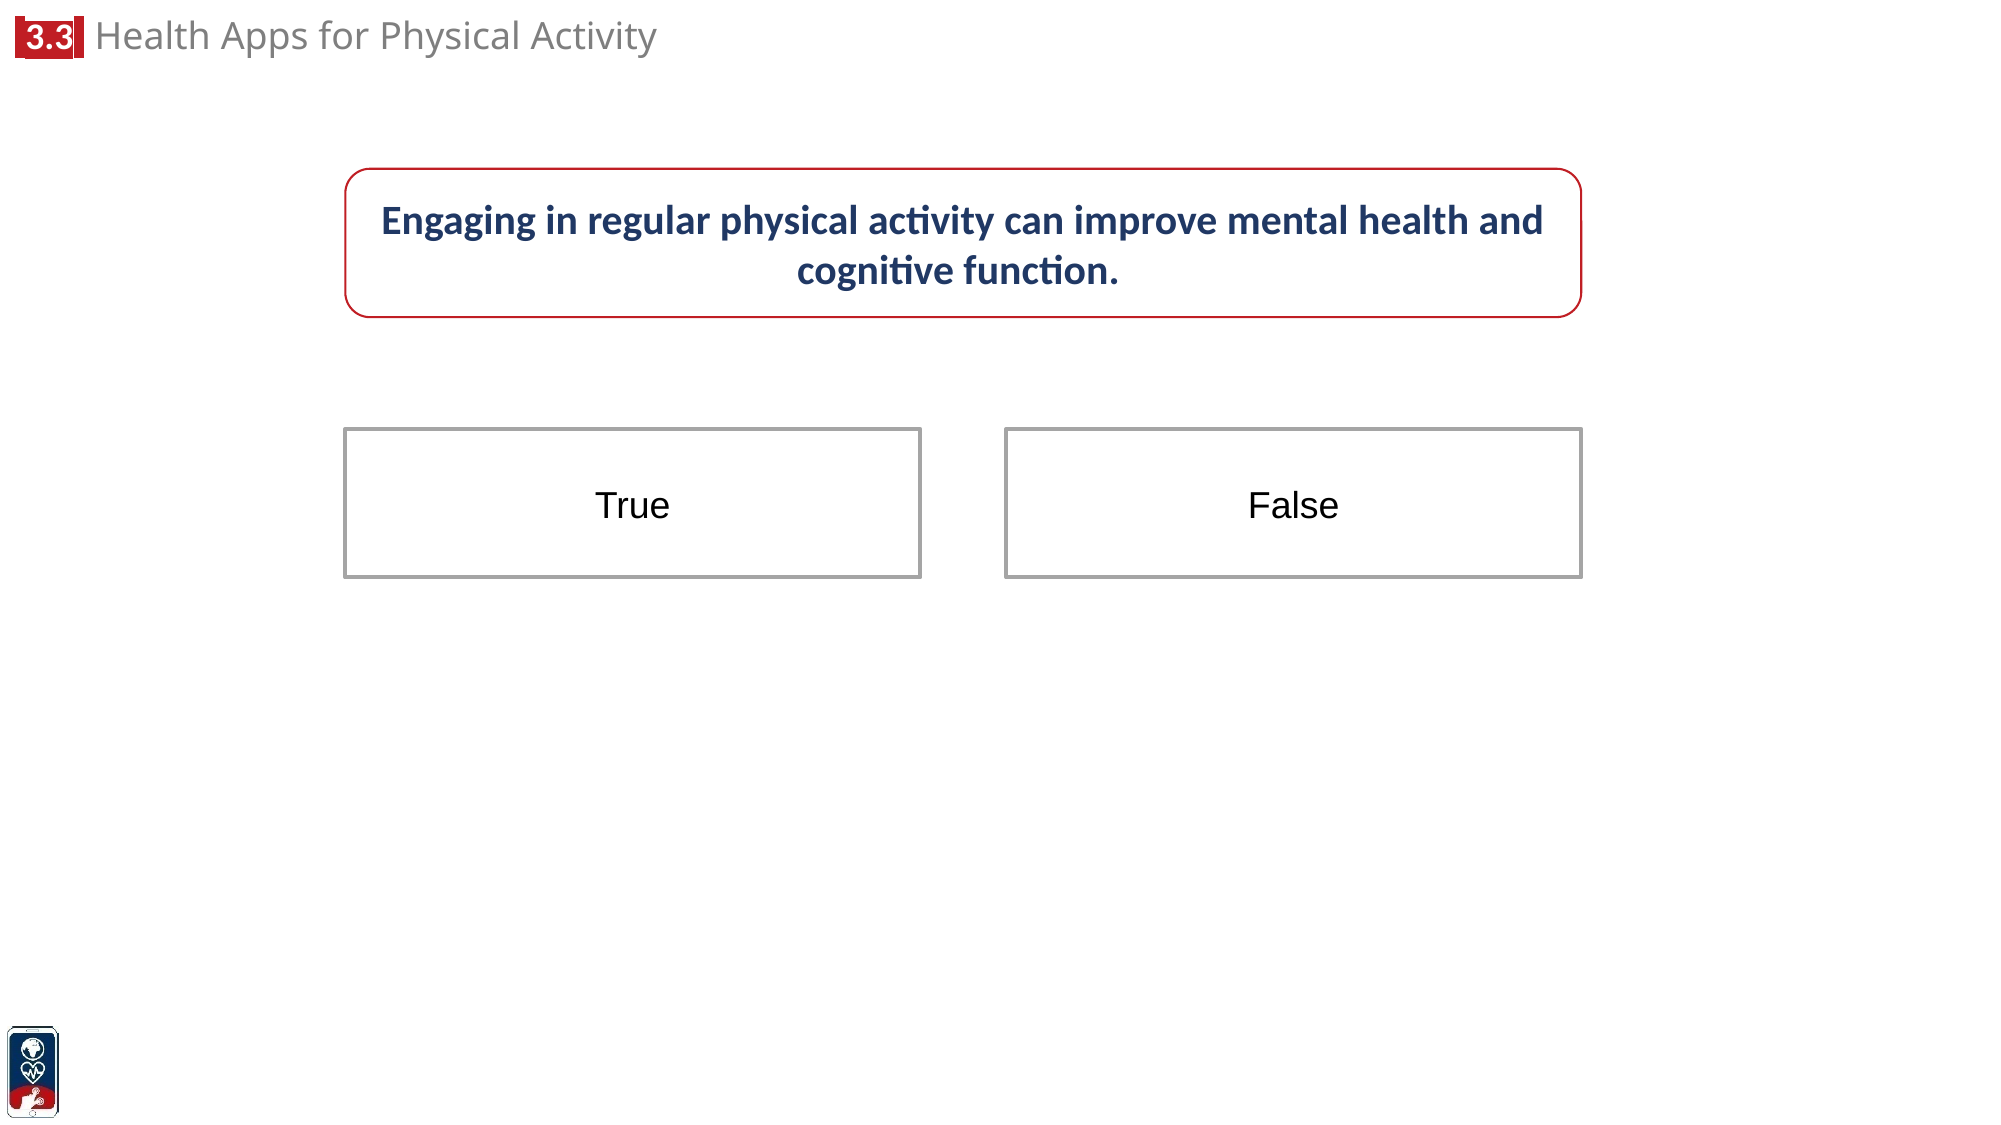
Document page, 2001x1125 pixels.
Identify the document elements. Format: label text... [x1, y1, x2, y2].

text_box False [1004, 427, 1583, 579]
text_box Engaging in regular physical activity can improve mental health and cognitive function. [345, 168, 1582, 318]
picture [7, 1026, 59, 1118]
text_box True [343, 427, 922, 579]
